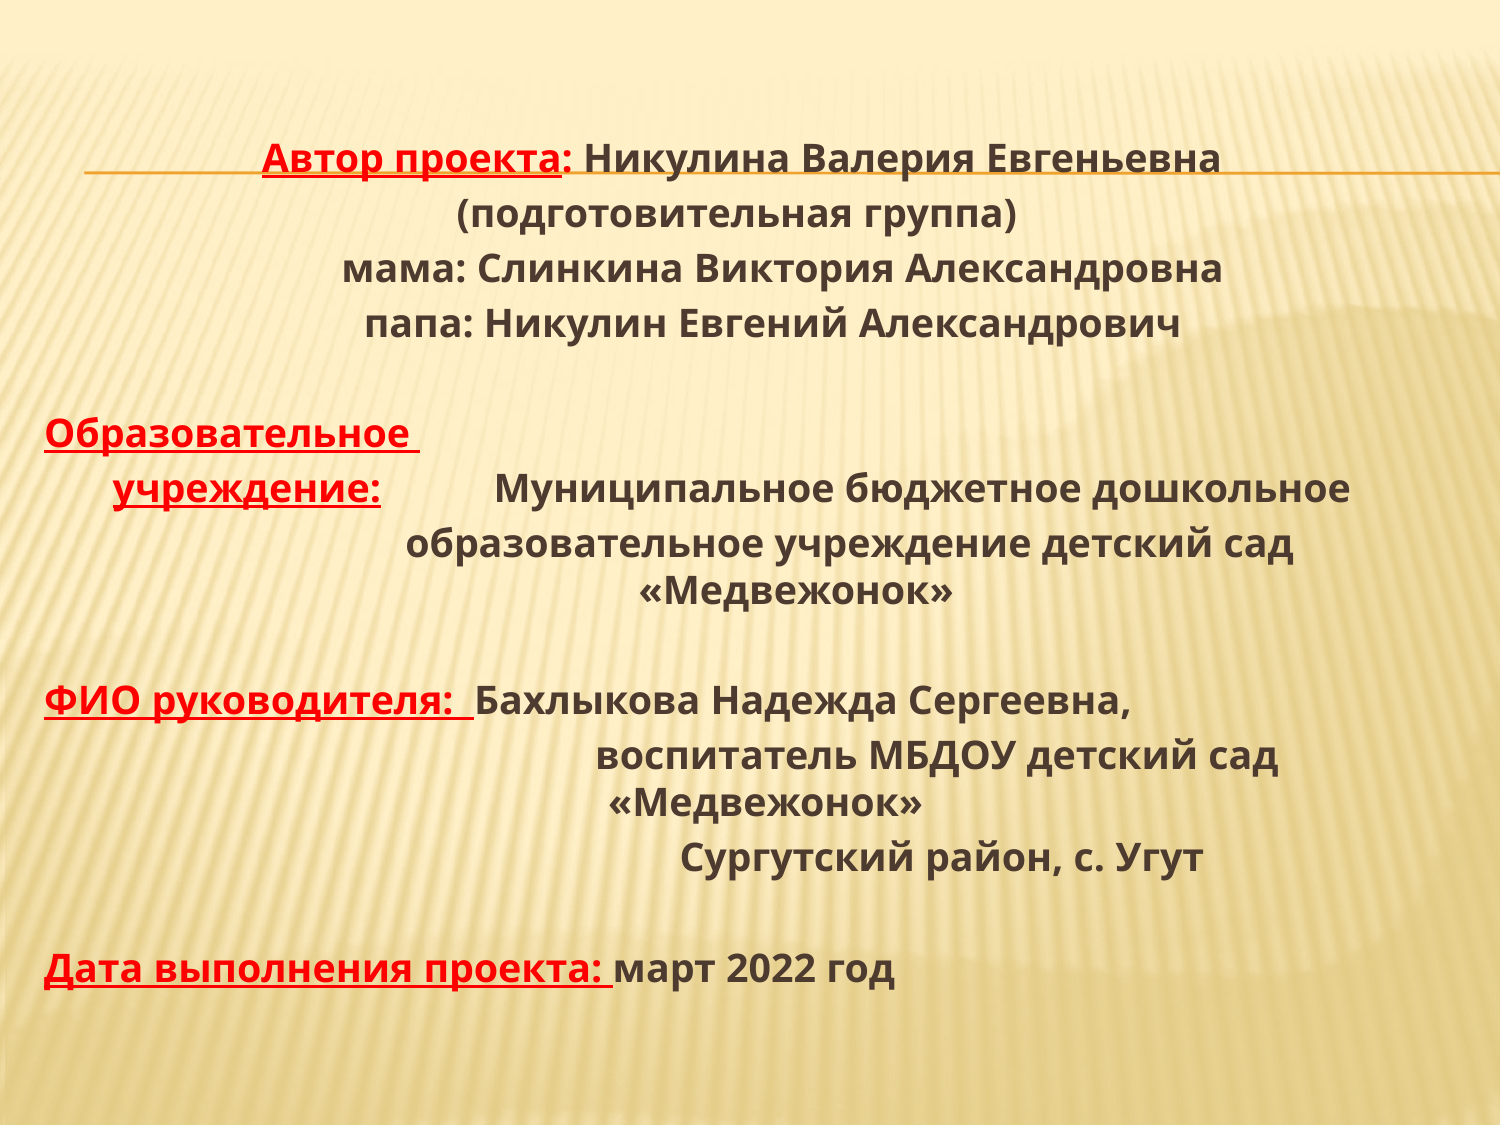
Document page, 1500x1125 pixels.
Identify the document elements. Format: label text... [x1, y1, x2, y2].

list Автор проекта: Никулина Валерия Евгеньевна (подготовительная группа) мама: Слинкина Виктория Александровна папа: Никулин Евгений Александрович Образовательное учреждение: Муниципальное бюджетное дошкольное образовательное учреждение детский сад «Медвежонок» ФИО руководителя: Бахлыкова Надежда Сергеевна, воспитатель МБДОУ детский сад «Медвежонок» Сургутский район, с. Угут Дата выполнения проекта: март 2022 год [29, 125, 1455, 1012]
